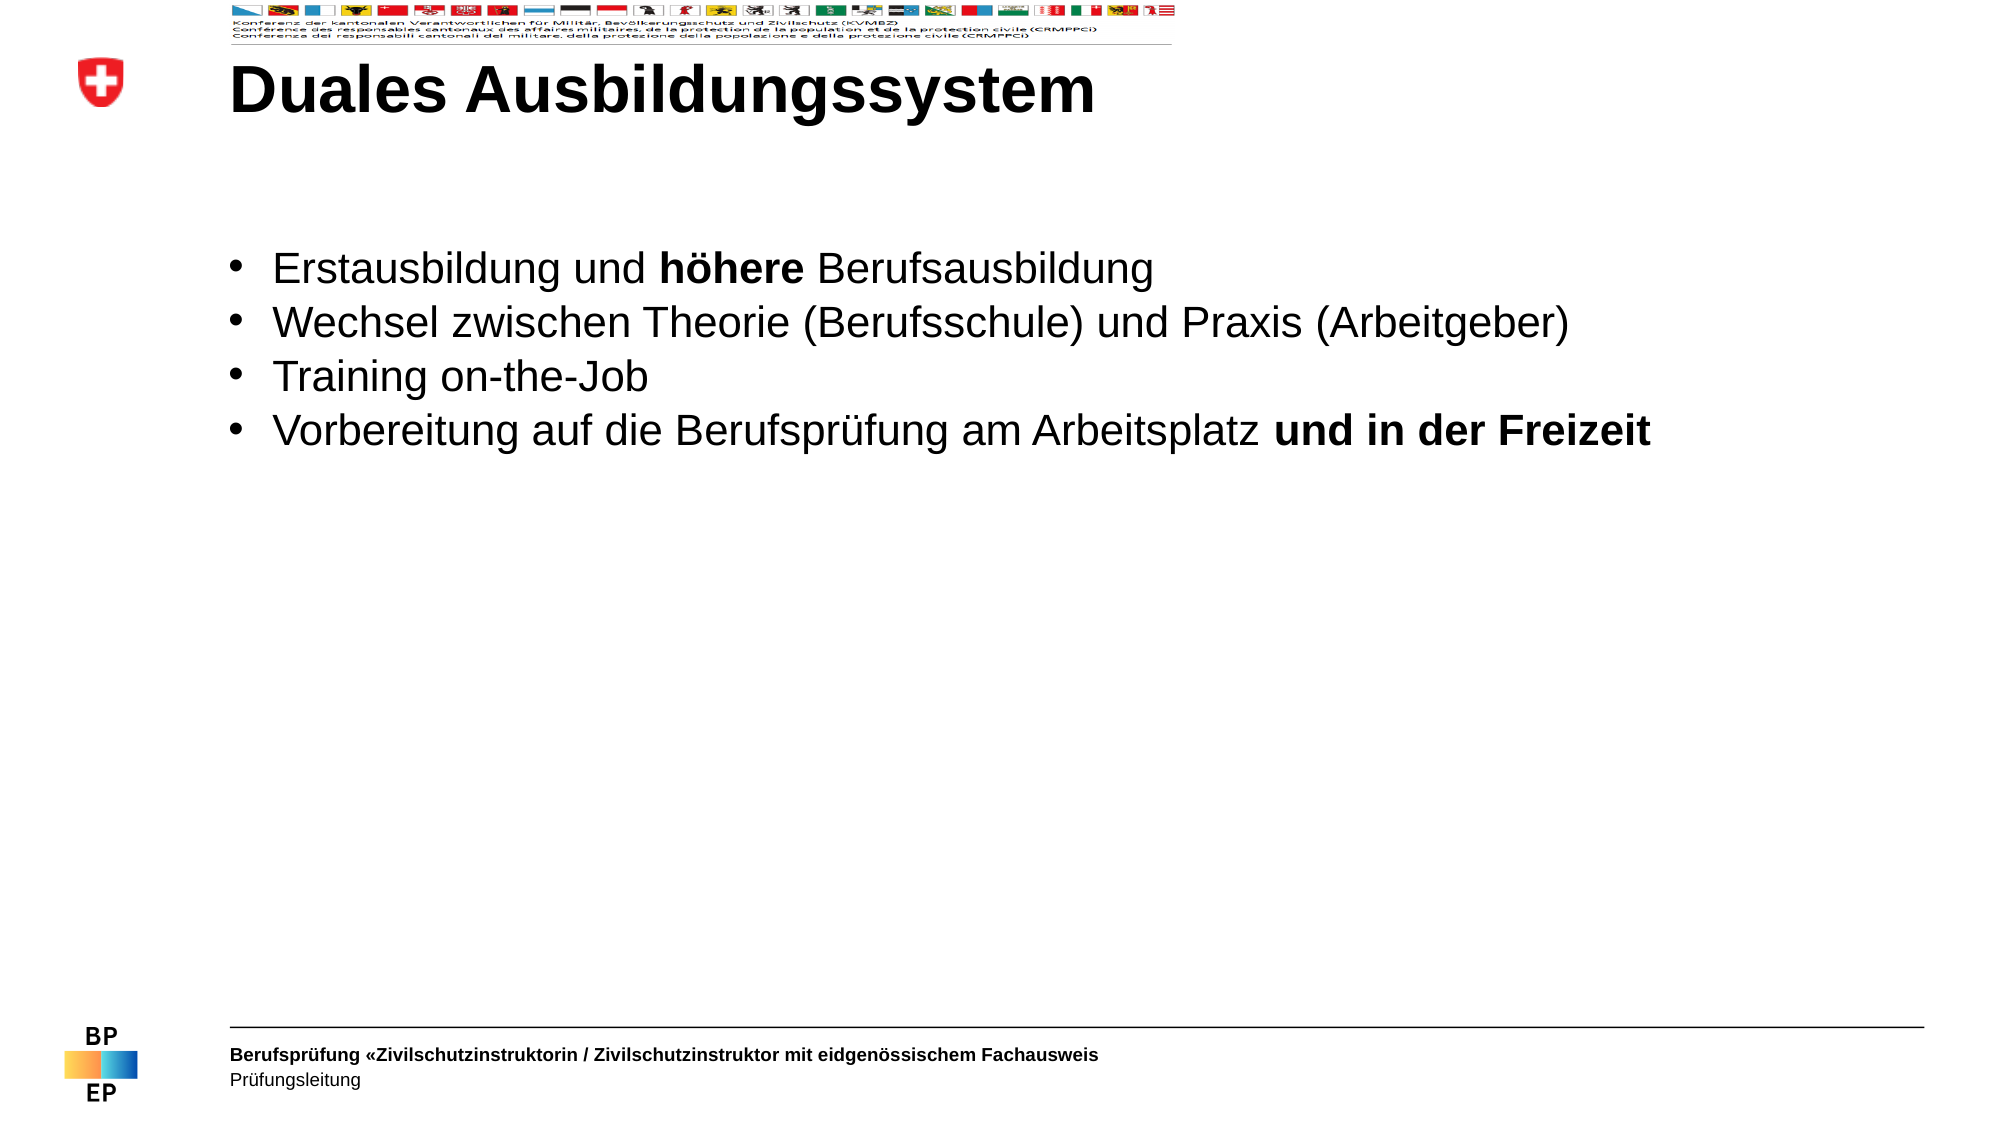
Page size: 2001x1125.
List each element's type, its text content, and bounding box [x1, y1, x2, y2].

title Duales Ausbildungssystem [229, 50, 1922, 199]
footer Berufsprüfung «Zivilschutzinstruktorin / Zivilschutzinstruktor mit eidgenössischem Fachausweis Prüfungsleitung [229, 1040, 1177, 1088]
list Erstausbildung und höhere Berufsausbildung Wechsel zwischen Theorie (Berufsschule) und Praxis (Arbeitgeber) Training on-the-Job Vorbereitung auf die Berufsprüfung am Arbeitsplatz und in der Freizeit [228, 237, 1922, 981]
picture [61, 1021, 140, 1106]
picture [229, 4, 1175, 46]
